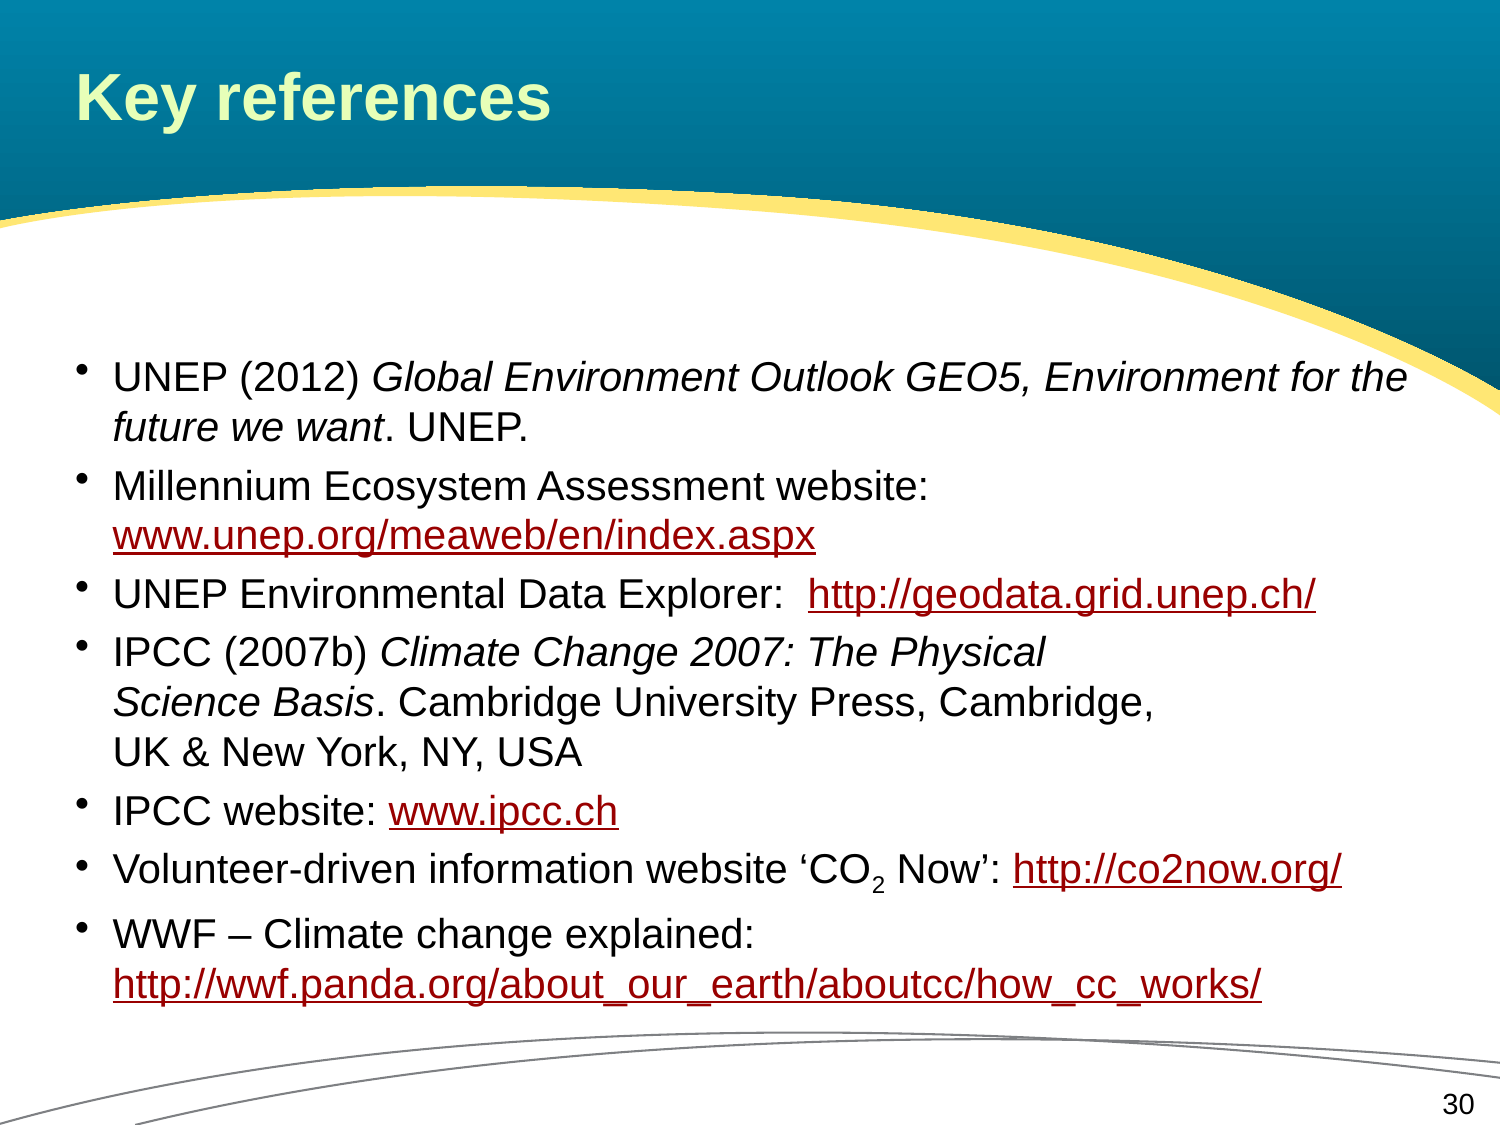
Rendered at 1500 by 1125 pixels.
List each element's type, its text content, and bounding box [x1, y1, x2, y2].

list UNEP (2012) Global Environment Outlook GEO5, Environment for the future we want. UNEP. Millennium Ecosystem Assessment website: www.unep.org/meaweb/en/index.aspx UNEP Environmental Data Explorer: http://geodata.grid.unep.ch/ IPCC (2007b) Climate Change 2007: The Physical Science Basis. Cambridge University Press, Cambridge, UK & New York, NY, USA IPCC website: www.ipcc.ch Volunteer-driven information website ‘CO2 Now’: http://co2now.org/ WWF – Climate change explained: http://wwf.panda.org/about_our_earth/aboutcc/how_cc_works/ [74, 349, 1476, 1063]
title Key references [74, 0, 1476, 188]
slide_number 30 [1124, 1084, 1476, 1113]
